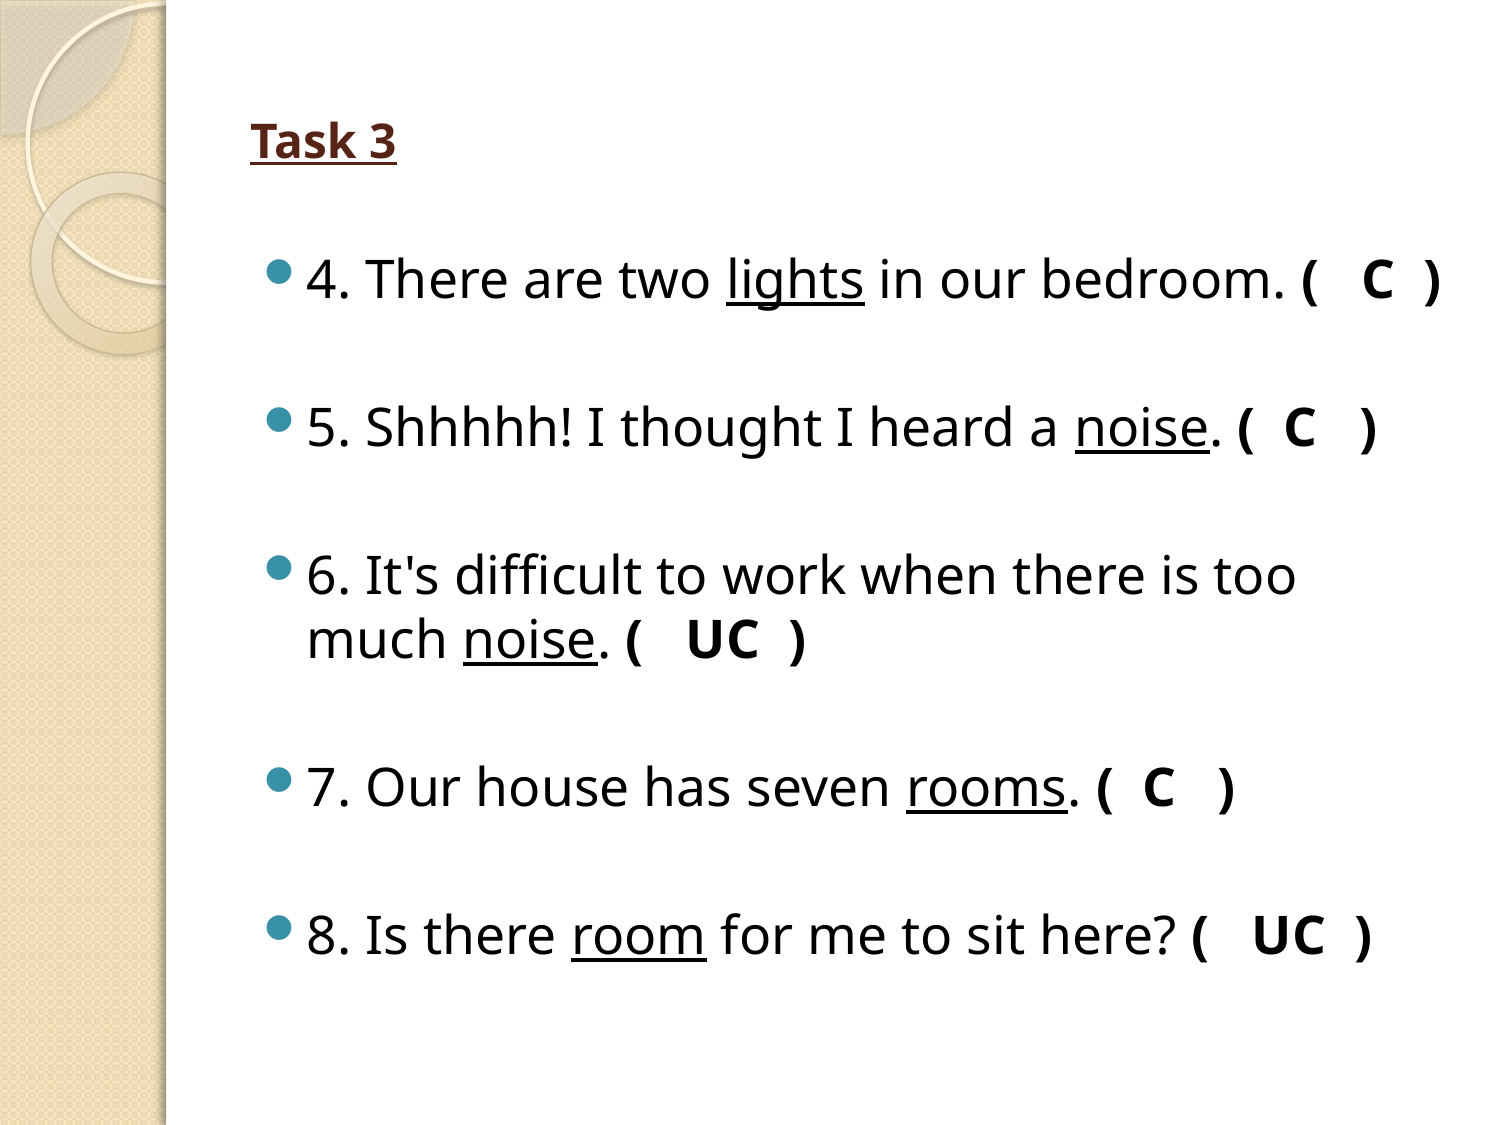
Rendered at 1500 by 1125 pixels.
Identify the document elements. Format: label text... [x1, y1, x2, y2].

title Task 3 [235, 45, 1466, 233]
list 4. There are two lights in our bedroom. ( C ) 5. Shhhhh! I thought I heard a noise. ( C ) 6. It's difficult to work when there is too much noise. ( UC ) 7. Our house has seven rooms. ( C ) 8. Is there room for me to sit here? ( UC ) [235, 237, 1466, 1025]
